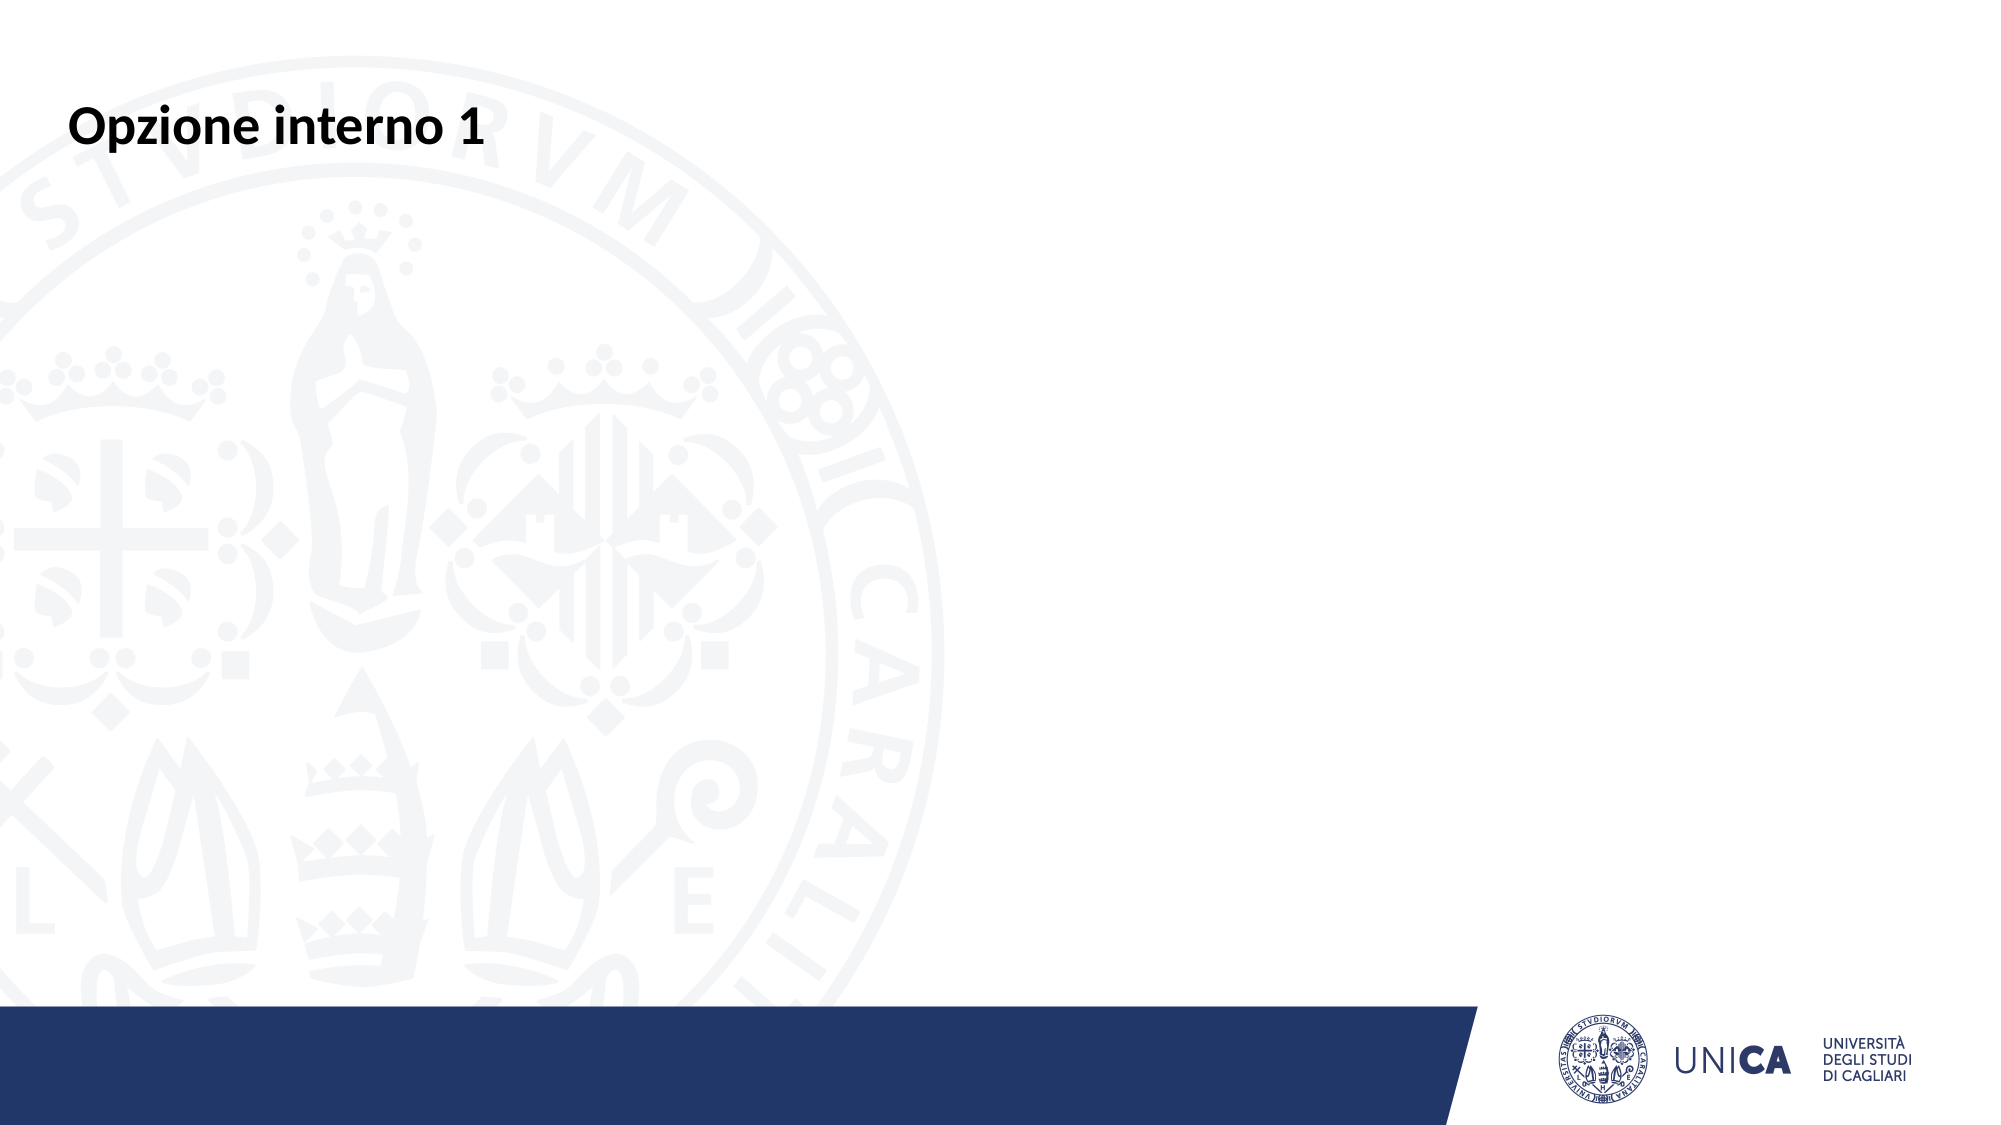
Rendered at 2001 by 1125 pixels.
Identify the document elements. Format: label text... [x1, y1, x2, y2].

text_box Opzione interno 1 [53, 88, 905, 165]
picture [0, 0, 2001, 1125]
